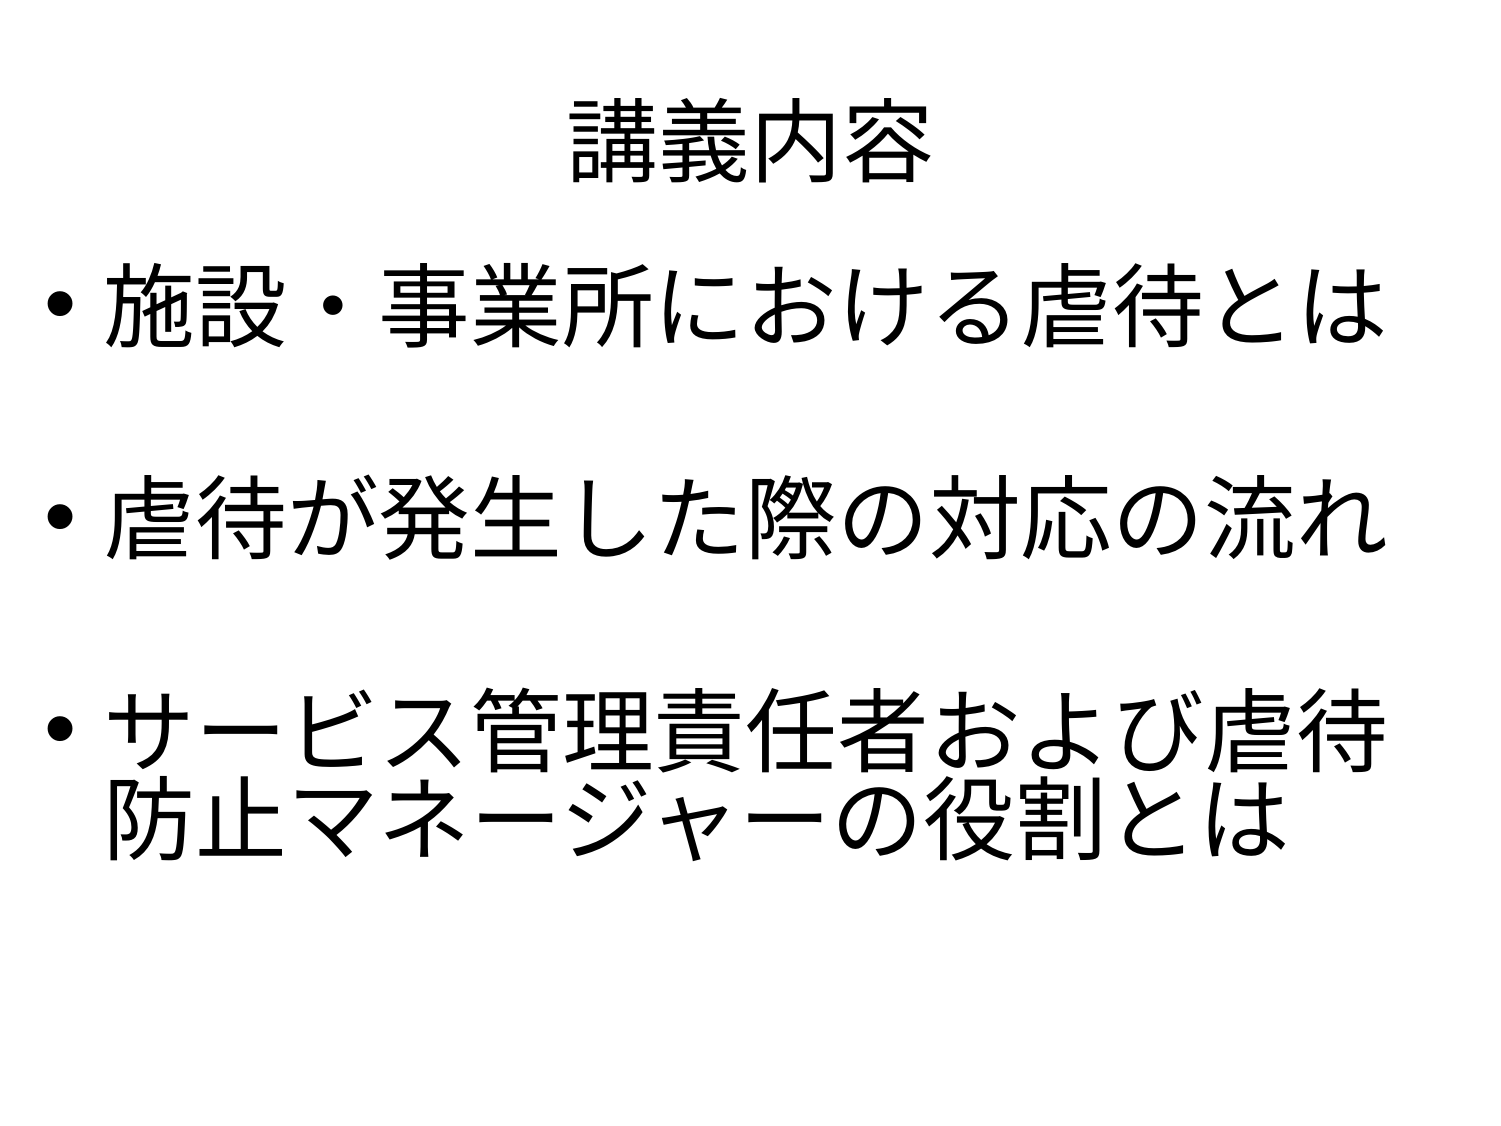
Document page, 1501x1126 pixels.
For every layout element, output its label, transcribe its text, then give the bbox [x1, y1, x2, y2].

list 施設・事業所における虐待とは 虐待が発生した際の対応の流れ サービス管理責任者および虐待防止マネージャーの役割とは [29, 262, 1472, 1006]
title 講義内容 [75, 45, 1426, 233]
